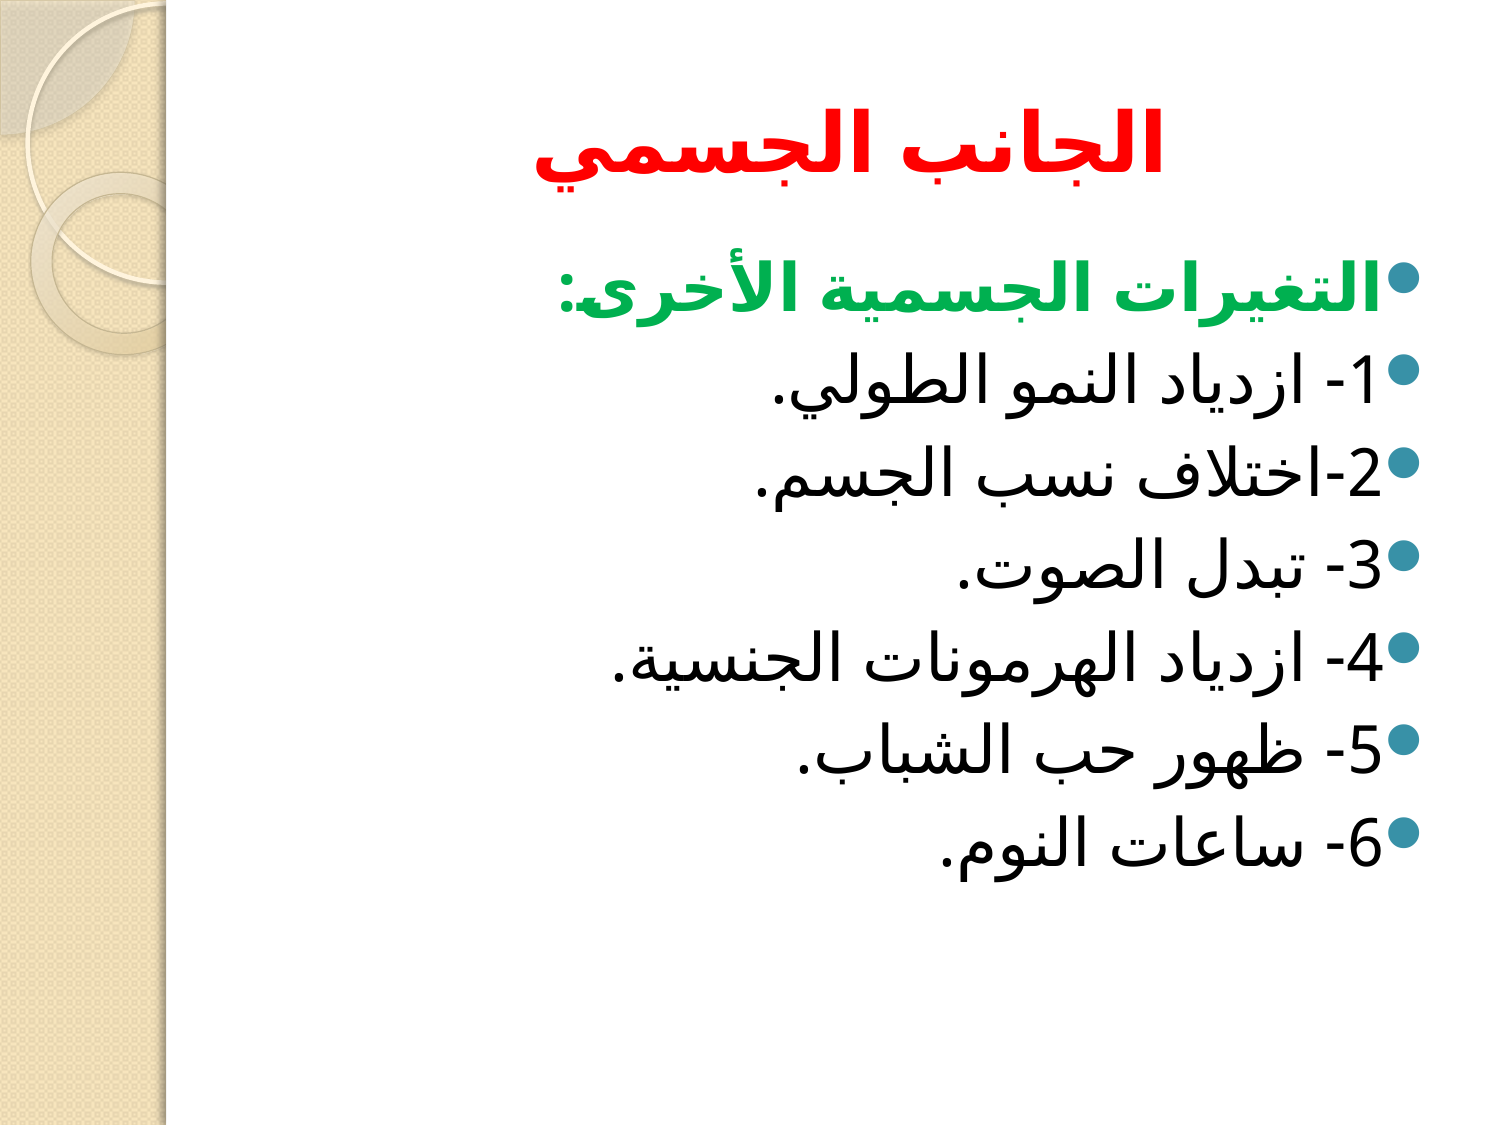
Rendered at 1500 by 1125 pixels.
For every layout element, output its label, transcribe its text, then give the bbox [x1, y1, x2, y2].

list التغيرات الجسمية الأخرى: 1- ازدياد النمو الطولي. 2-اختلاف نسب الجسم. 3- تبدل الصوت. 4- ازدياد الهرمونات الجنسية. 5- ظهور حب الشباب. 6- ساعات النوم. [235, 237, 1466, 1025]
title الجانب الجسمي [235, 45, 1466, 233]
